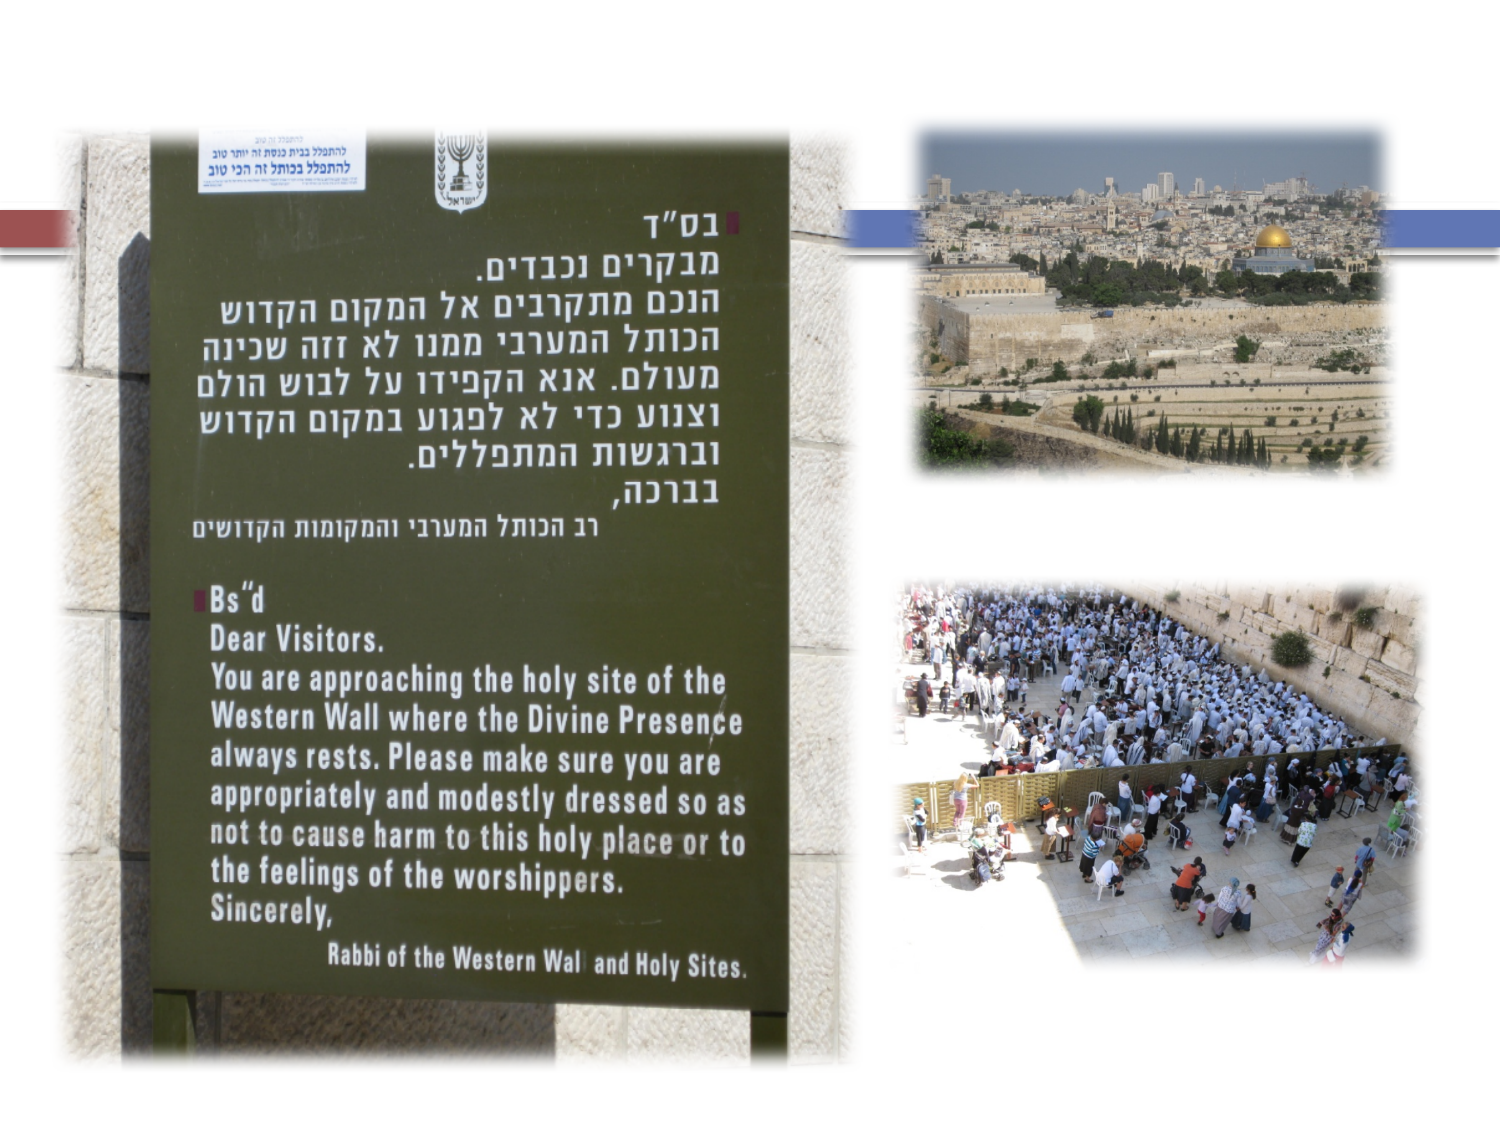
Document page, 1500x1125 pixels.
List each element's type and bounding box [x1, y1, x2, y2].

list [49, 124, 863, 1076]
picture [887, 574, 1433, 976]
picture [899, 112, 1401, 488]
